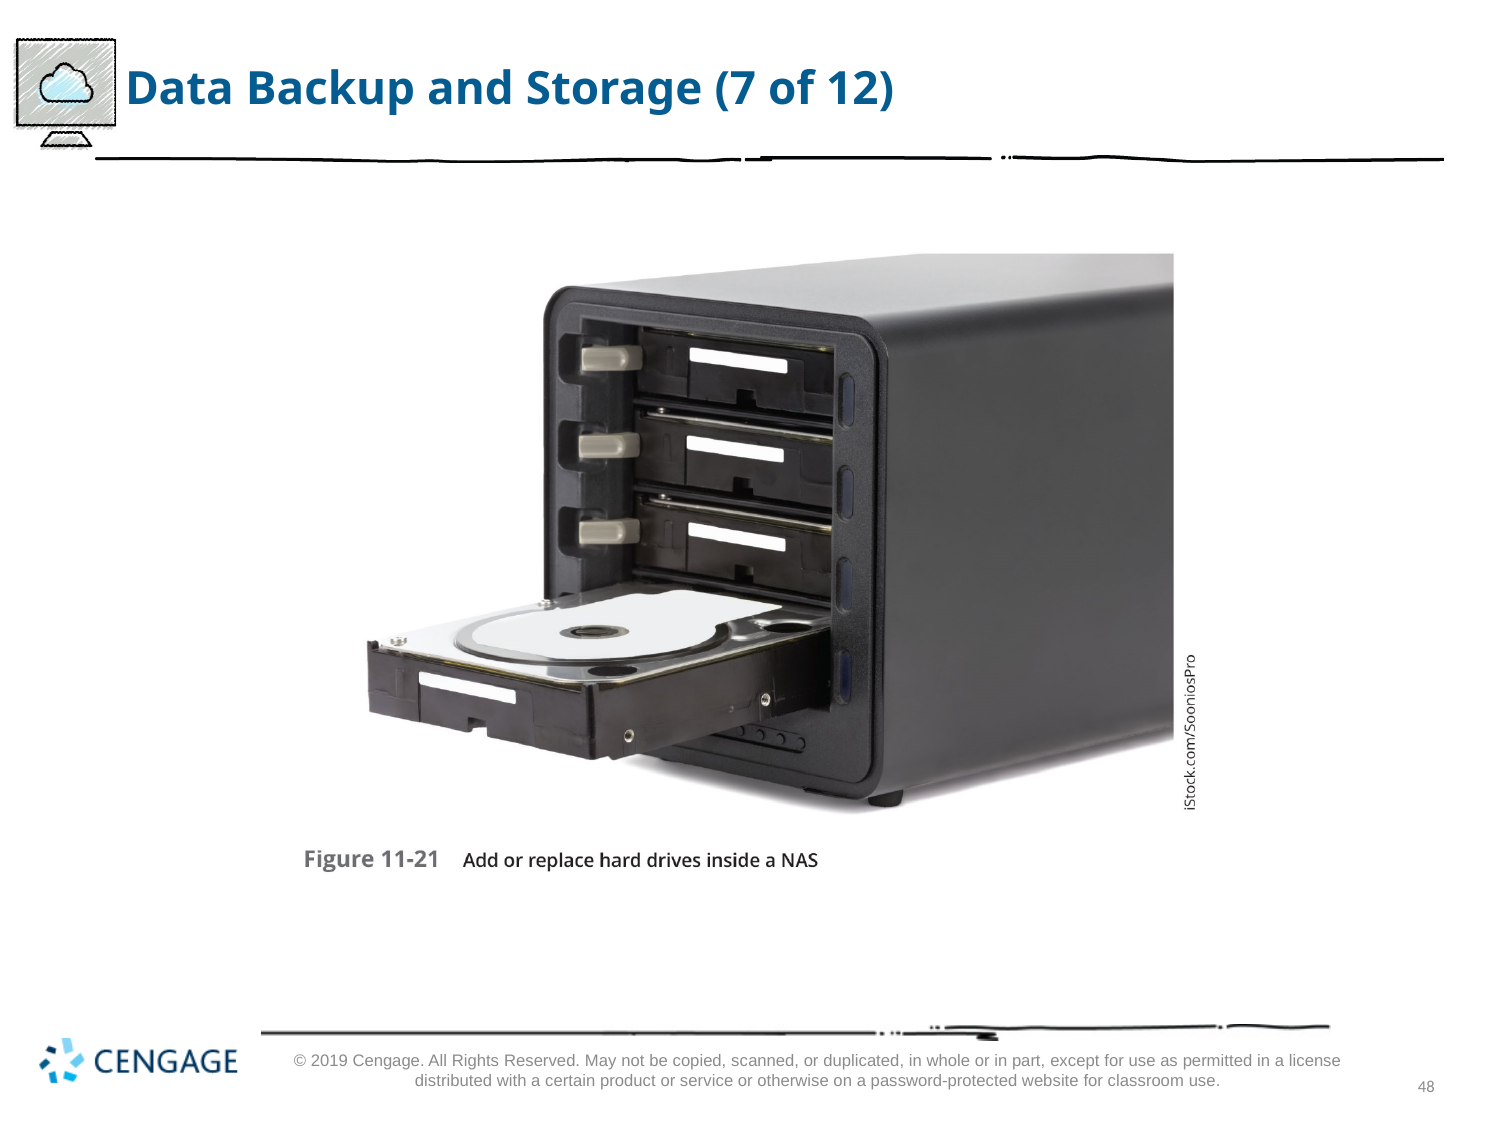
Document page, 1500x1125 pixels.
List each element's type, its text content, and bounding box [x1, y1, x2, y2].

footer © 2019 Cengage. All Rights Reserved. May not be copied, scanned, or duplicated, in whole or in part, except for use as permitted in a license distributed with a certain product or service or otherwise on a password-protected website for classroom use. [262, 1050, 1375, 1091]
picture [261, 1024, 1331, 1041]
picture [19, 1024, 250, 1096]
picture [95, 155, 1444, 163]
title Data Backup and Storage (7 of 12) [125, 66, 1442, 116]
picture [13, 36, 117, 151]
picture [302, 251, 1198, 874]
